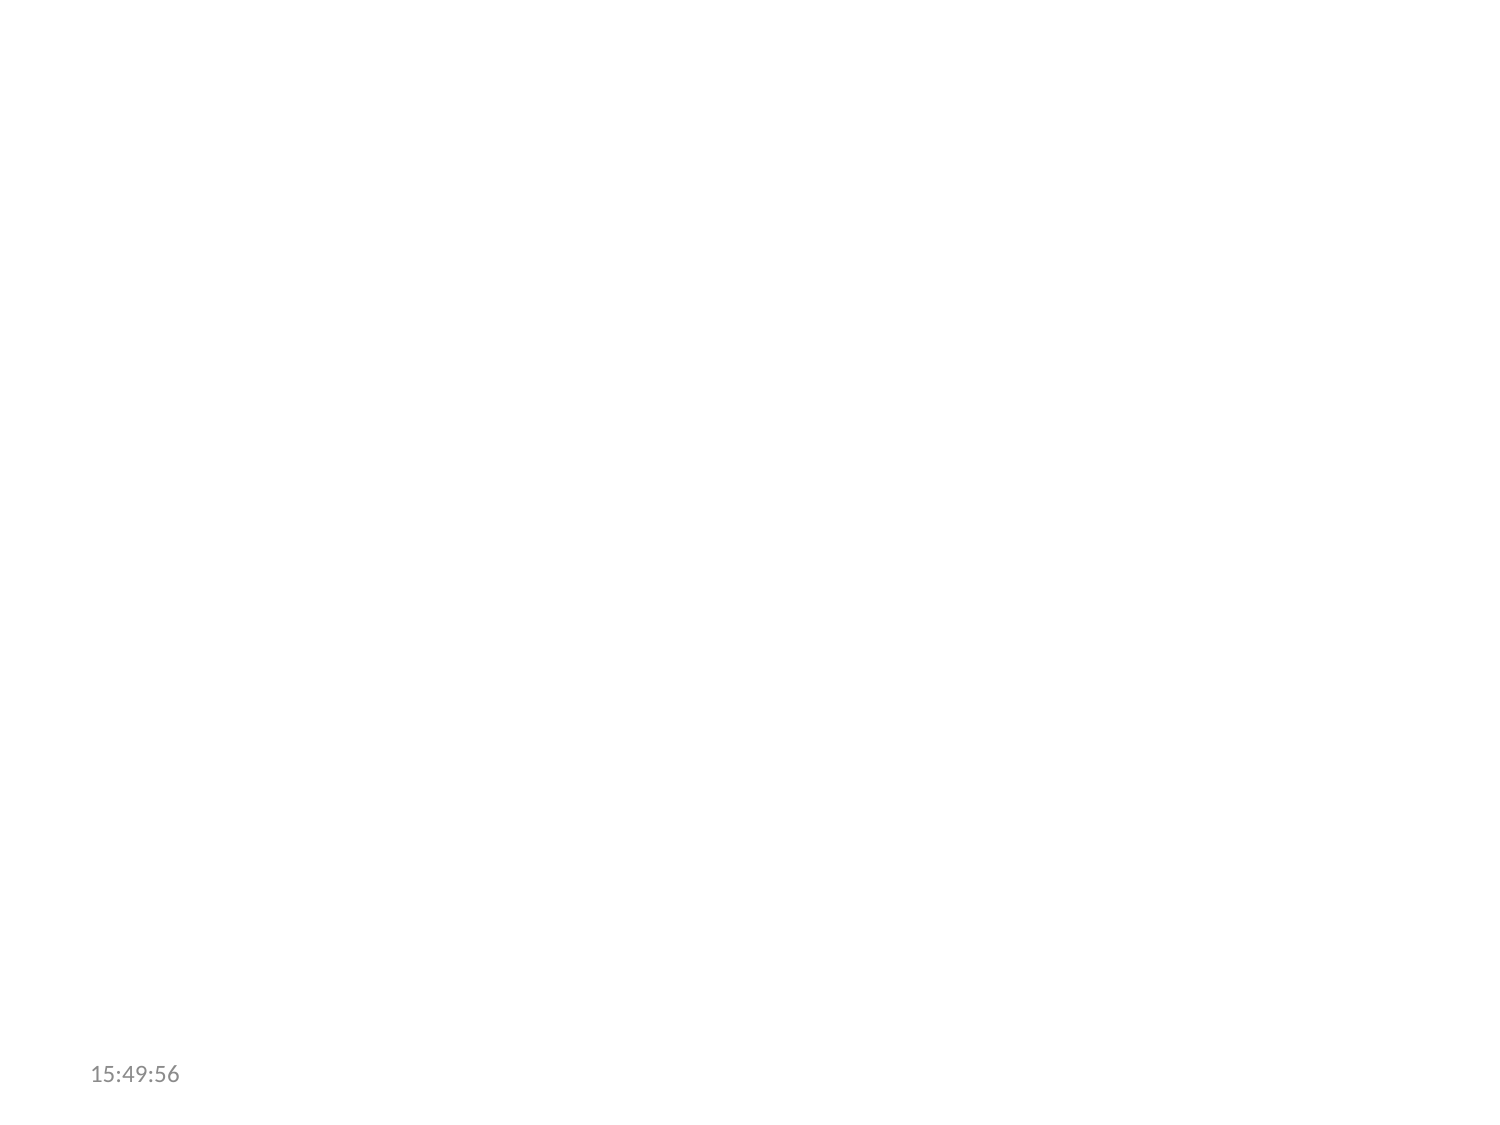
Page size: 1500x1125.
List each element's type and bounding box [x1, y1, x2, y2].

slide_number [75, 1042, 425, 1103]
